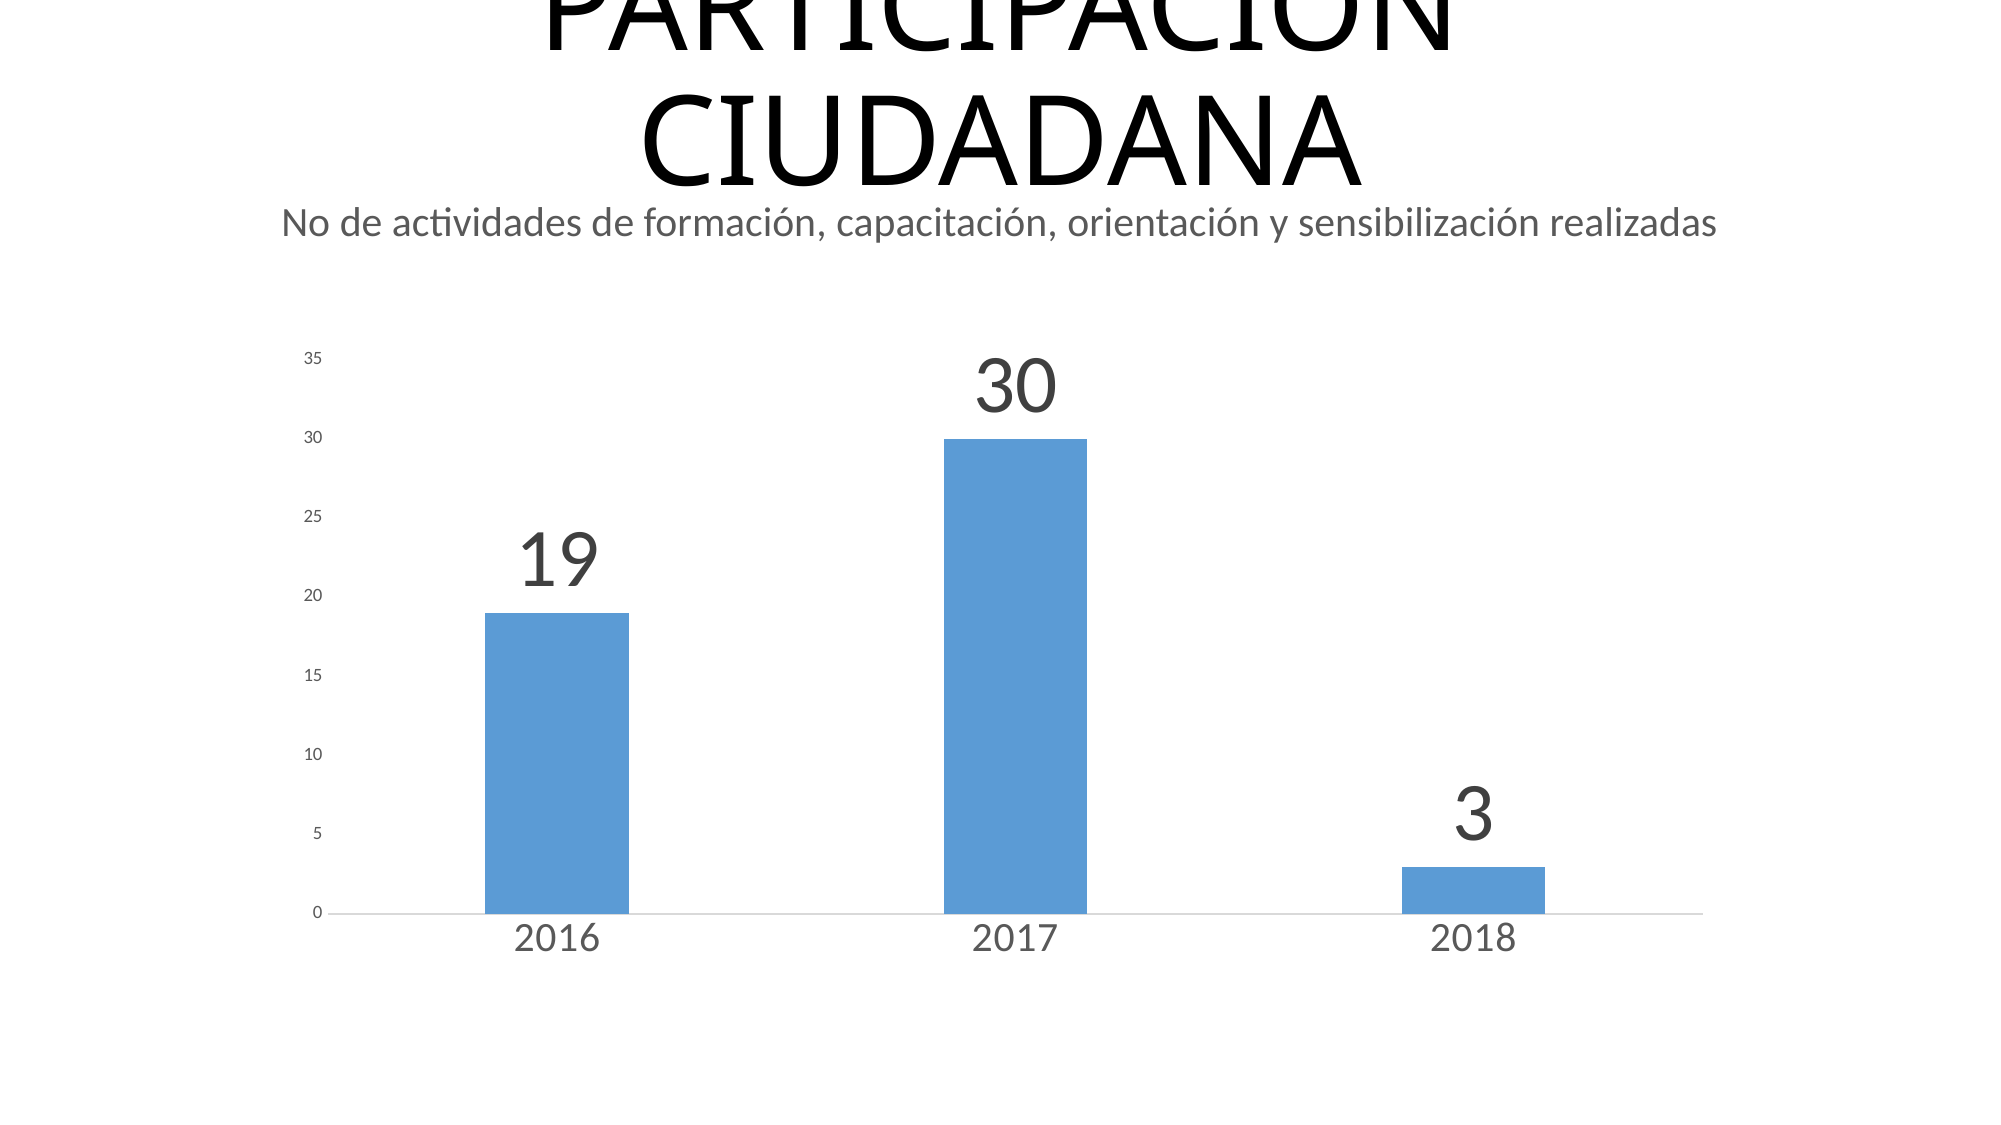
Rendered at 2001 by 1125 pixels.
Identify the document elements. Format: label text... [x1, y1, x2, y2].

subtitle No de actividades de formación, capacitación, orientación y sensibilización realizadas [249, 192, 1750, 993]
title PARTICIPACIÓN CIUDADANA [249, 46, 1750, 192]
chart [274, 337, 1732, 975]
